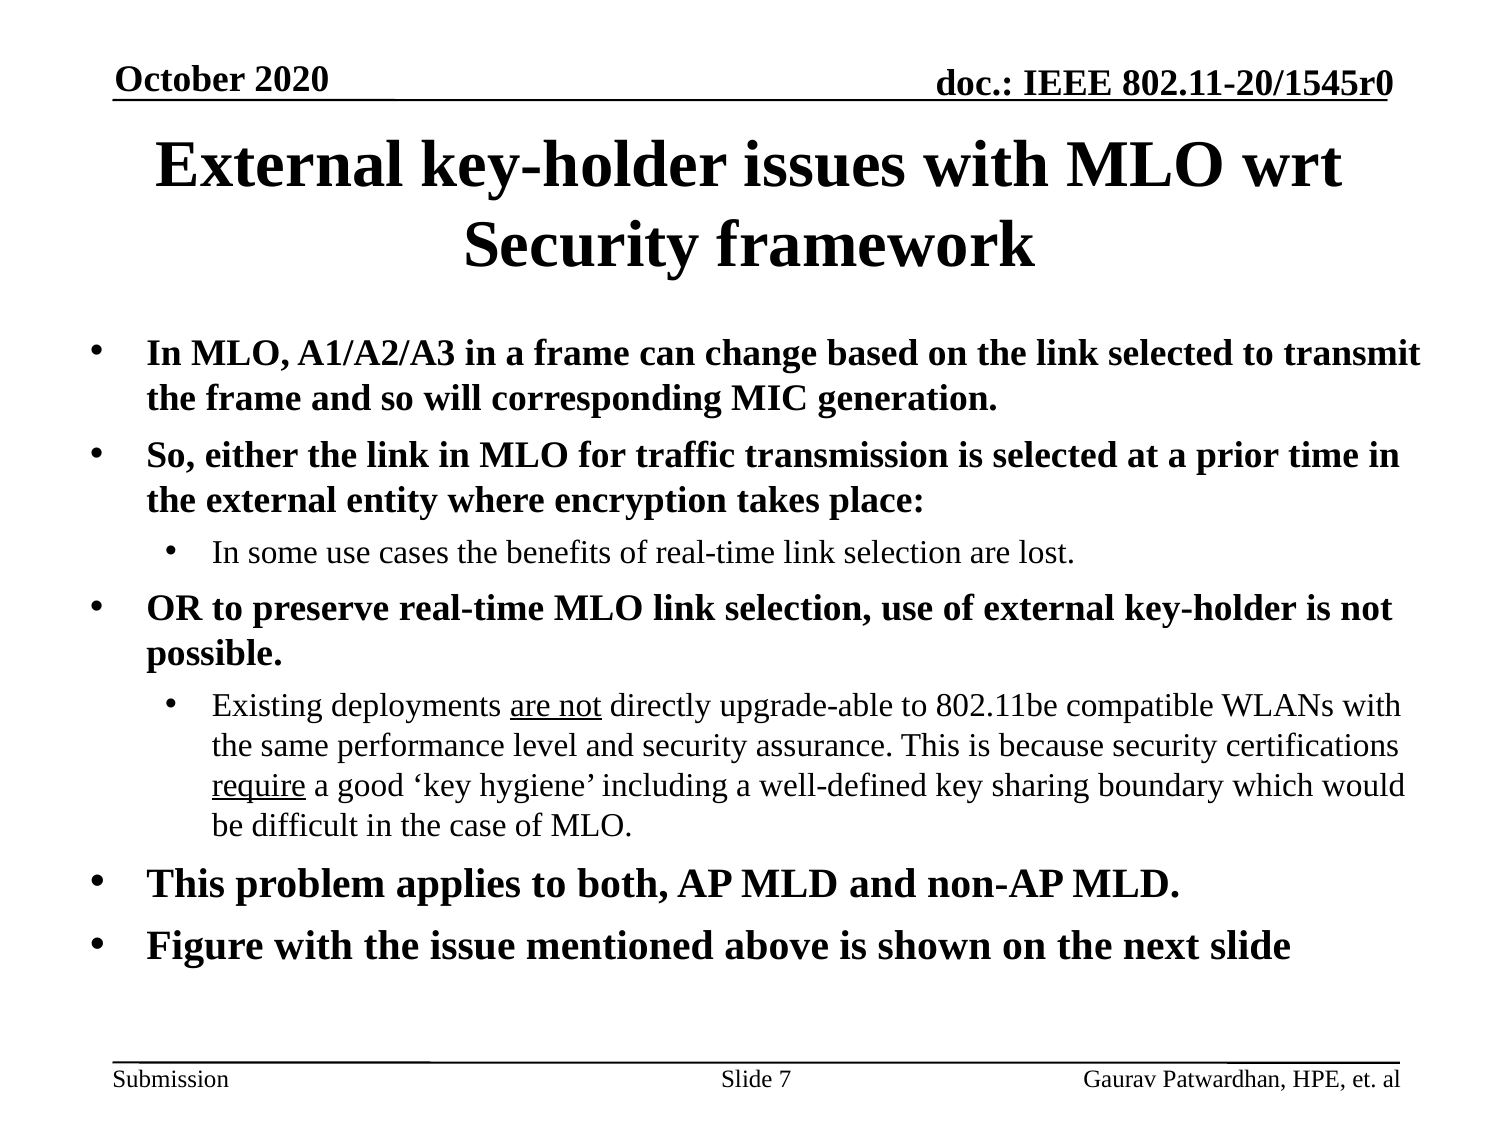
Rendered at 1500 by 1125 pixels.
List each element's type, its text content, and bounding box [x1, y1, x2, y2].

title External key-holder issues with MLO wrt Security framework [112, 112, 1388, 288]
footer Gaurav Patwardhan, HPE, et. al [878, 1061, 1402, 1093]
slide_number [114, 54, 423, 100]
slide_number Slide 7 [712, 1061, 800, 1123]
list In MLO, A1/A2/A3 in a frame can change based on the link selected to transmit the frame and so will corresponding MIC generation. So, either the link in MLO for traffic transmission is selected at a prior time in the external entity where encryption takes place: In some use cases the benefits of real-time link selection are lost. OR to preserve real-time MLO link selection, use of external key-holder is not possible. Existing deployments are not directly upgrade-able to 802.11be compatible WLANs with the same performance level and security assurance. This is because security certifications require a good ‘key hygiene’ including a well-defined key sharing boundary which would be difficult in the case of MLO. This problem applies to both, AP MLD and non-AP MLD. Figure with the issue mentioned above is shown on the next slide [74, 319, 1438, 1058]
